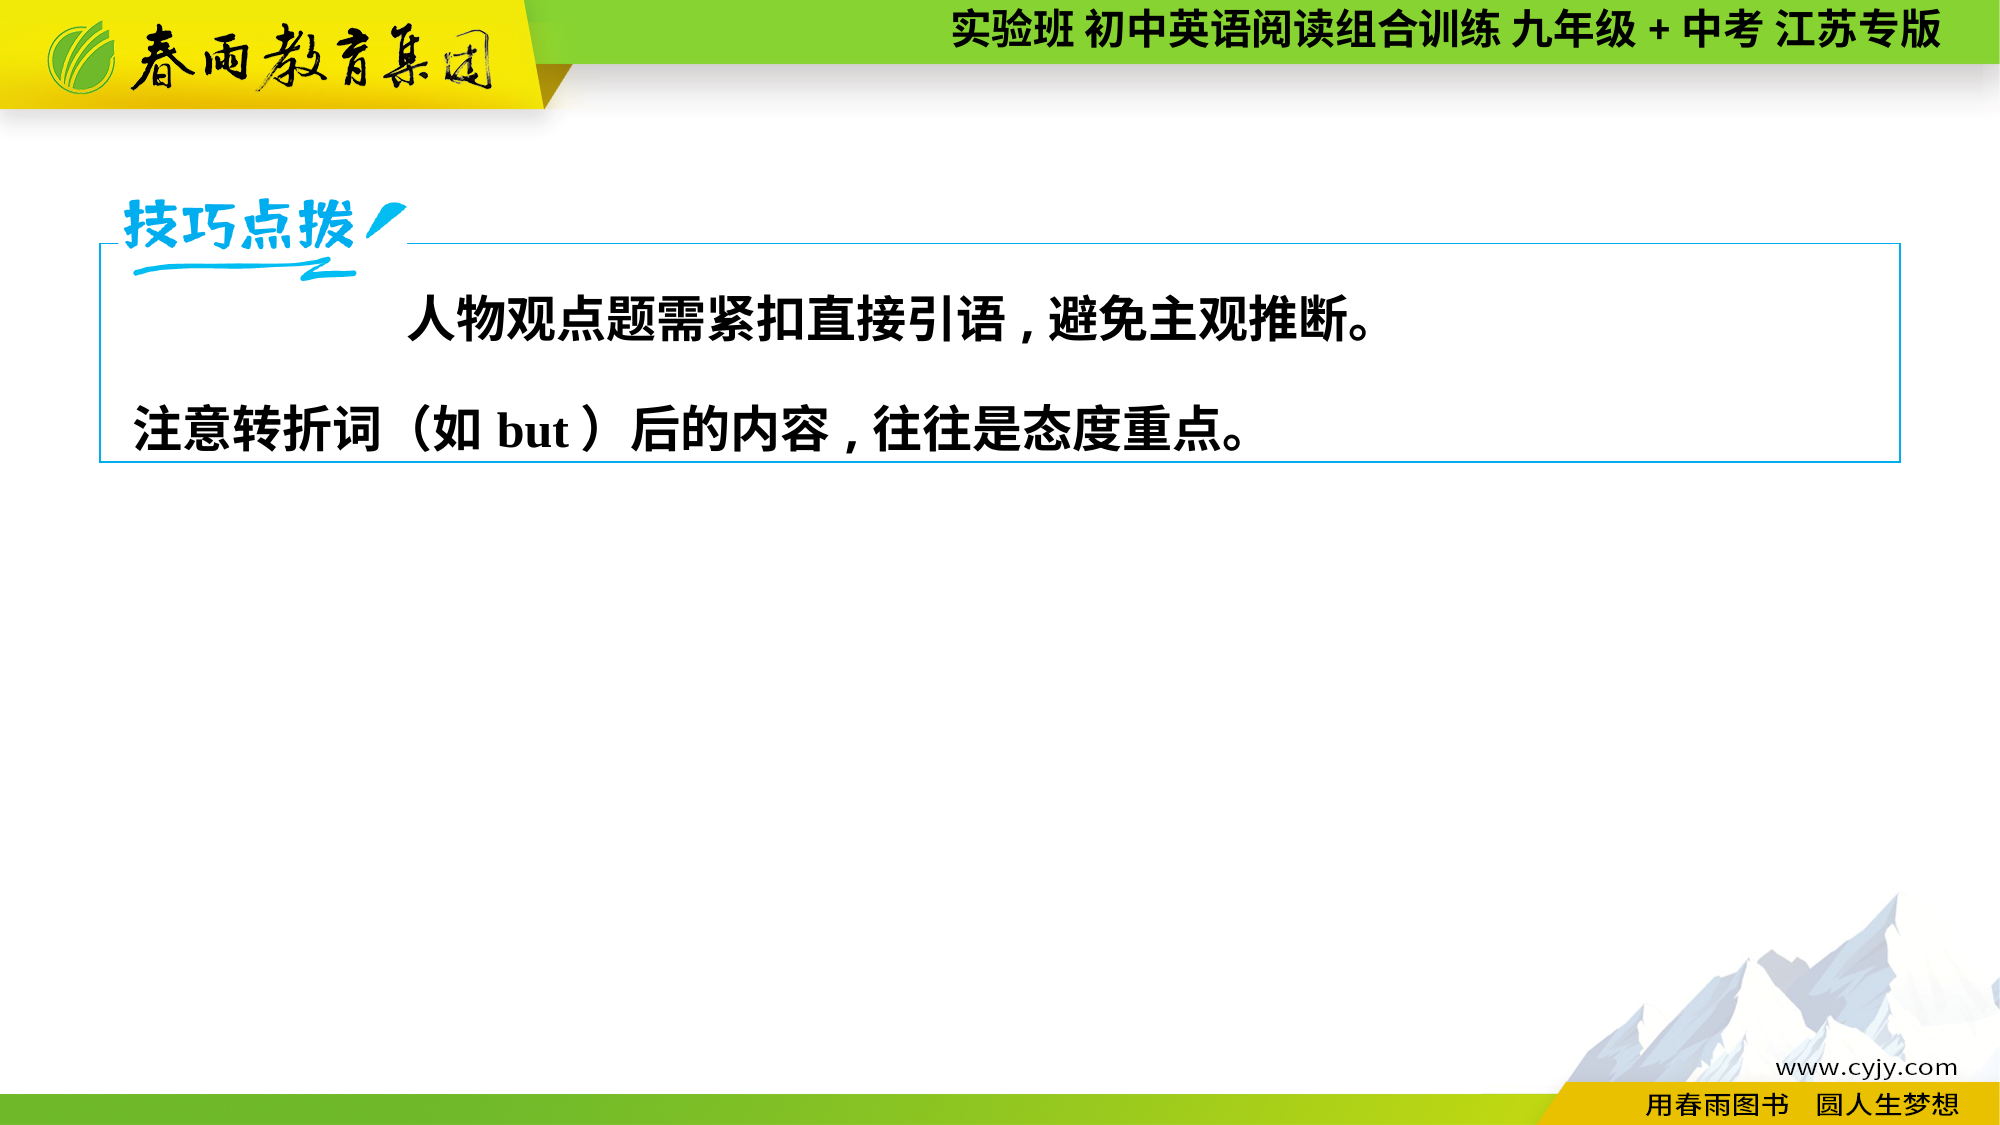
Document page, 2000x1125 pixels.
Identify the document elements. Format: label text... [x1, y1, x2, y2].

picture [0, 0, 2000, 1125]
table_header 人物观点题需紧扣直接引语,避免主观推断。 注意转折词（如but）后的内容,往往是态度重点。 [101, 244, 1899, 461]
